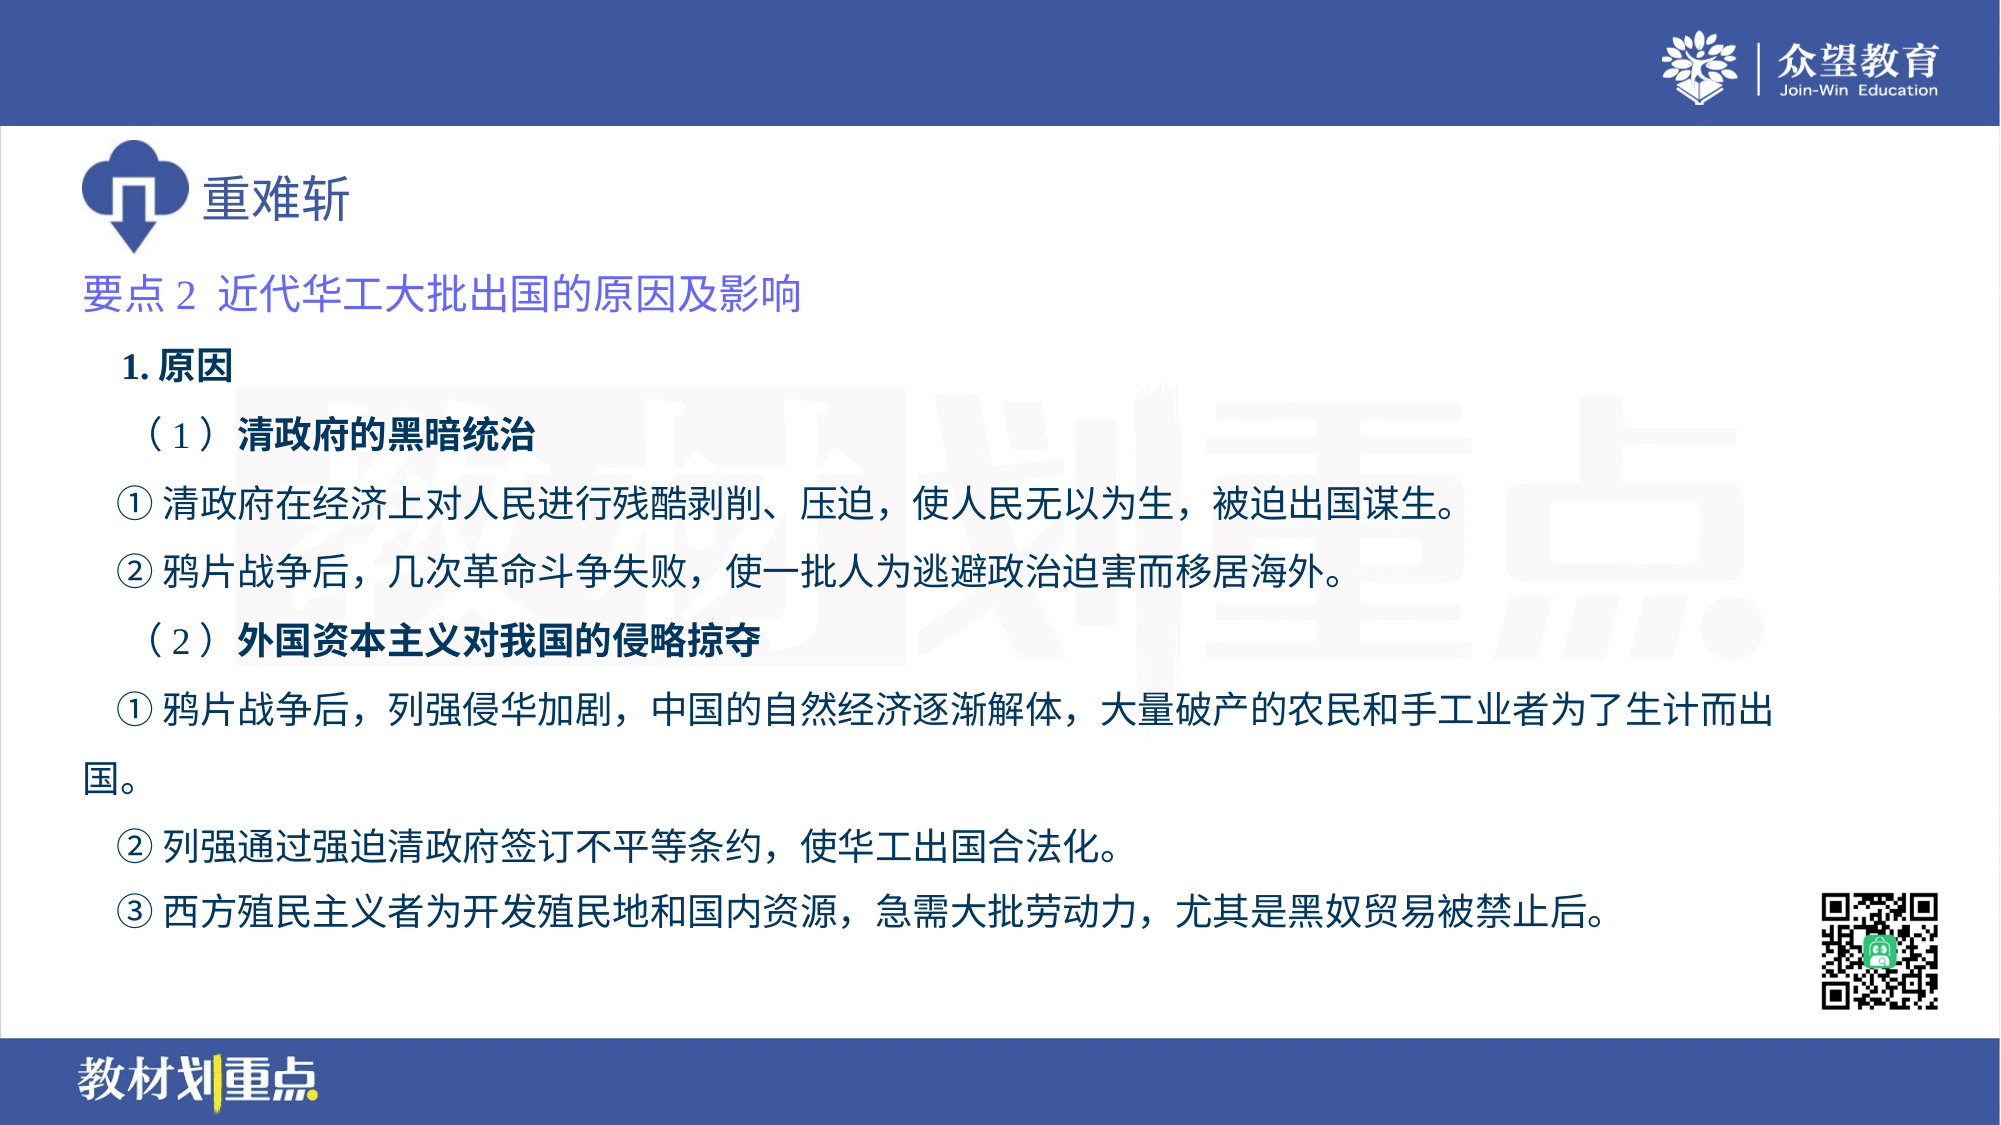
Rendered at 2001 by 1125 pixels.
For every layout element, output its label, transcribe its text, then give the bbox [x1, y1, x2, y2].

text_box 1.原因 （1）清政府的黑暗统治 ①清政府在经济上对人民进行残酷剥削、压迫，使人民无以为生，被迫出国谋生。 ②鸦片战争后，几次革命斗争失败，使一批人为逃避政治迫害而移居海外。 （2）外国资本主义对我国的侵略掠夺 ①鸦片战争后，列强侵华加剧，中国的自然经济逐渐解体，大量破产的农民和手工业者为了生计而出 国。 ②列强通过强迫清政府签订不平等条约，使华工出国合法化。 ③西方殖民主义者为开发殖民地和国内资源，急需大批劳动力，尤其是黑奴贸易被禁止后。 [82, 318, 1817, 858]
picture [0, 0, 2000, 1125]
text_box 要点2 近代华工大批出国的原因及影响 [82, 247, 1817, 318]
